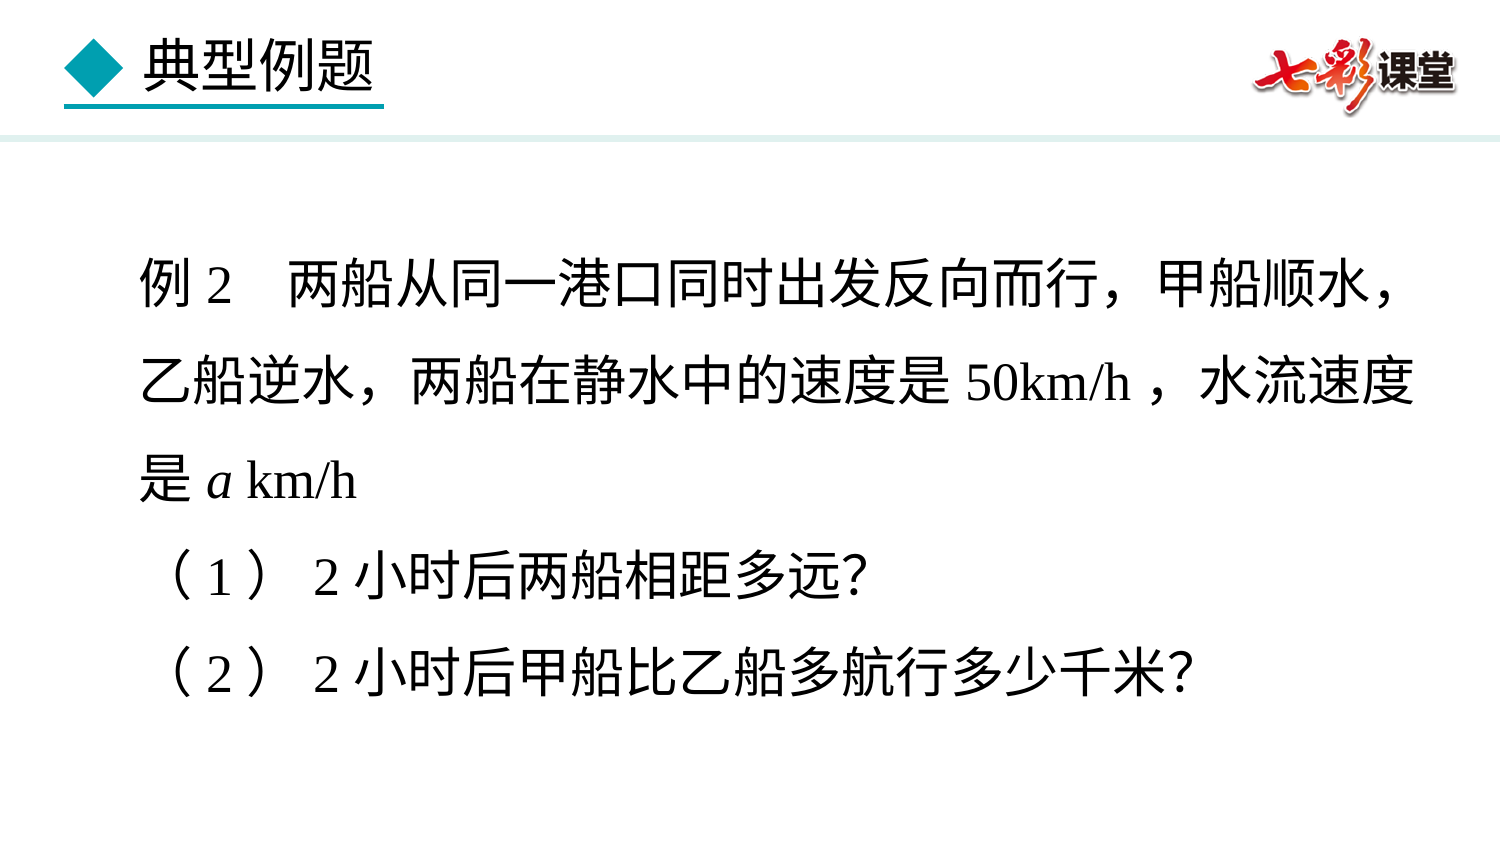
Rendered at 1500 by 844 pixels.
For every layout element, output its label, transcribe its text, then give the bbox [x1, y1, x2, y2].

text_box 例2 两船从同一港口同时出发反向而行，甲船顺水，乙船逆水，两船在静水中的速度是50km/h，水流速度是a km/h （1）2小时后两船相距多远？ （2）2小时后甲船比乙船多航行多少千米？ [123, 209, 1465, 712]
picture [1249, 32, 1461, 118]
